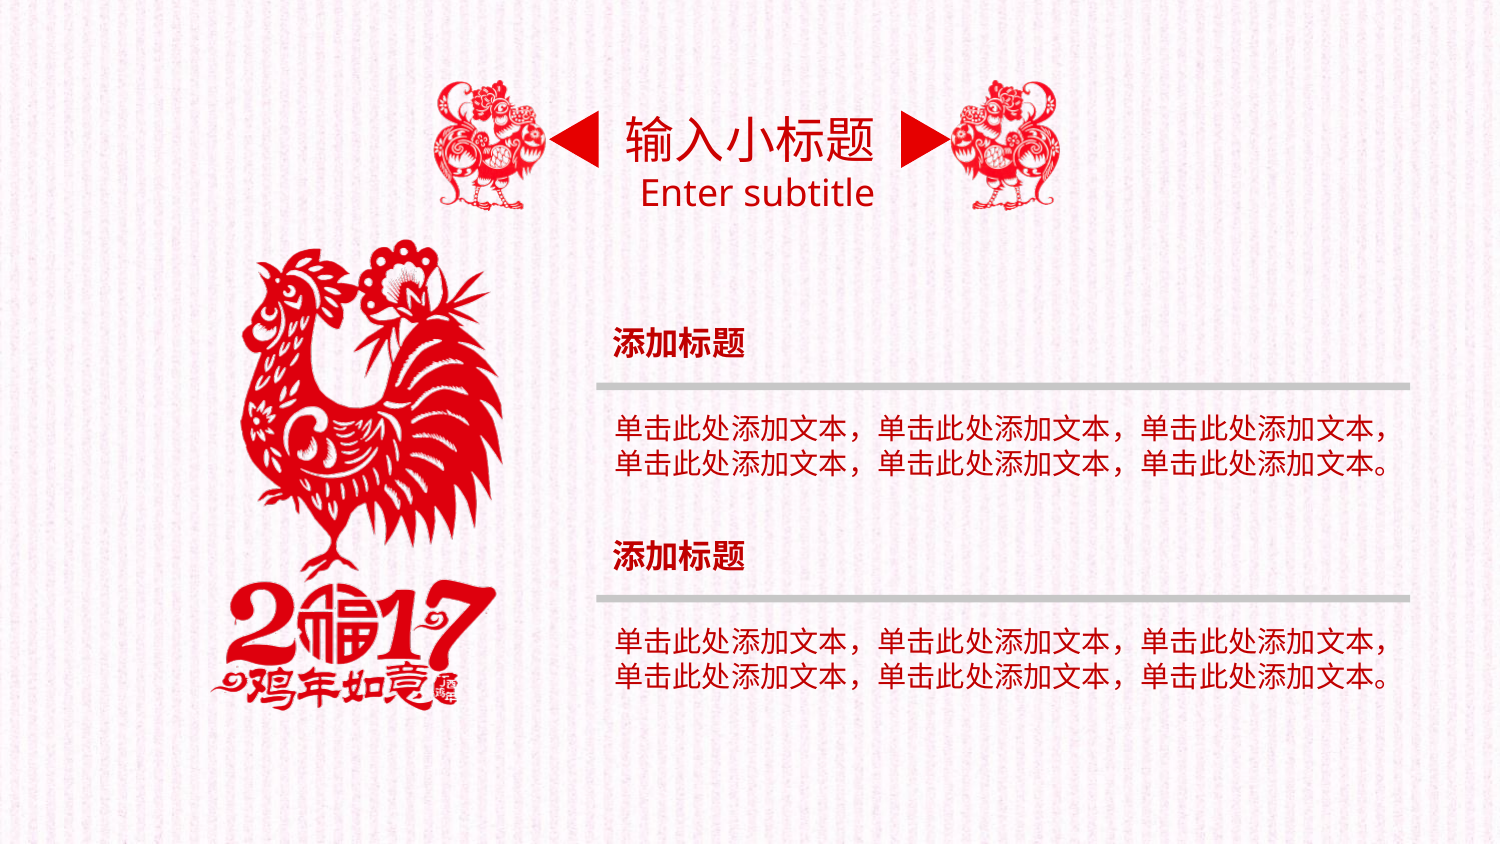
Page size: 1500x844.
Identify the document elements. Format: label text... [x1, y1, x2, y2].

text_box Enter subtitle [624, 161, 891, 222]
text_box [627, 593, 1412, 605]
text_box [899, 108, 925, 170]
text_box 输入小标题 [610, 101, 890, 177]
text_box 单击此处添加文本，单击此处添加文本，单击此处添加文本， 单击此处添加文本，单击此处添加文本，单击此处添加文本。 [627, 615, 1419, 701]
text_box 添加标题 [627, 315, 761, 370]
text_box [571, 108, 601, 170]
text_box 单击此处添加文本，单击此处添加文本，单击此处添加文本， 单击此处添加文本，单击此处添加文本，单击此处添加文本。 [627, 402, 1419, 488]
picture [0, 0, 1500, 844]
text_box 添加标题 [627, 527, 761, 583]
text_box [627, 380, 1412, 392]
